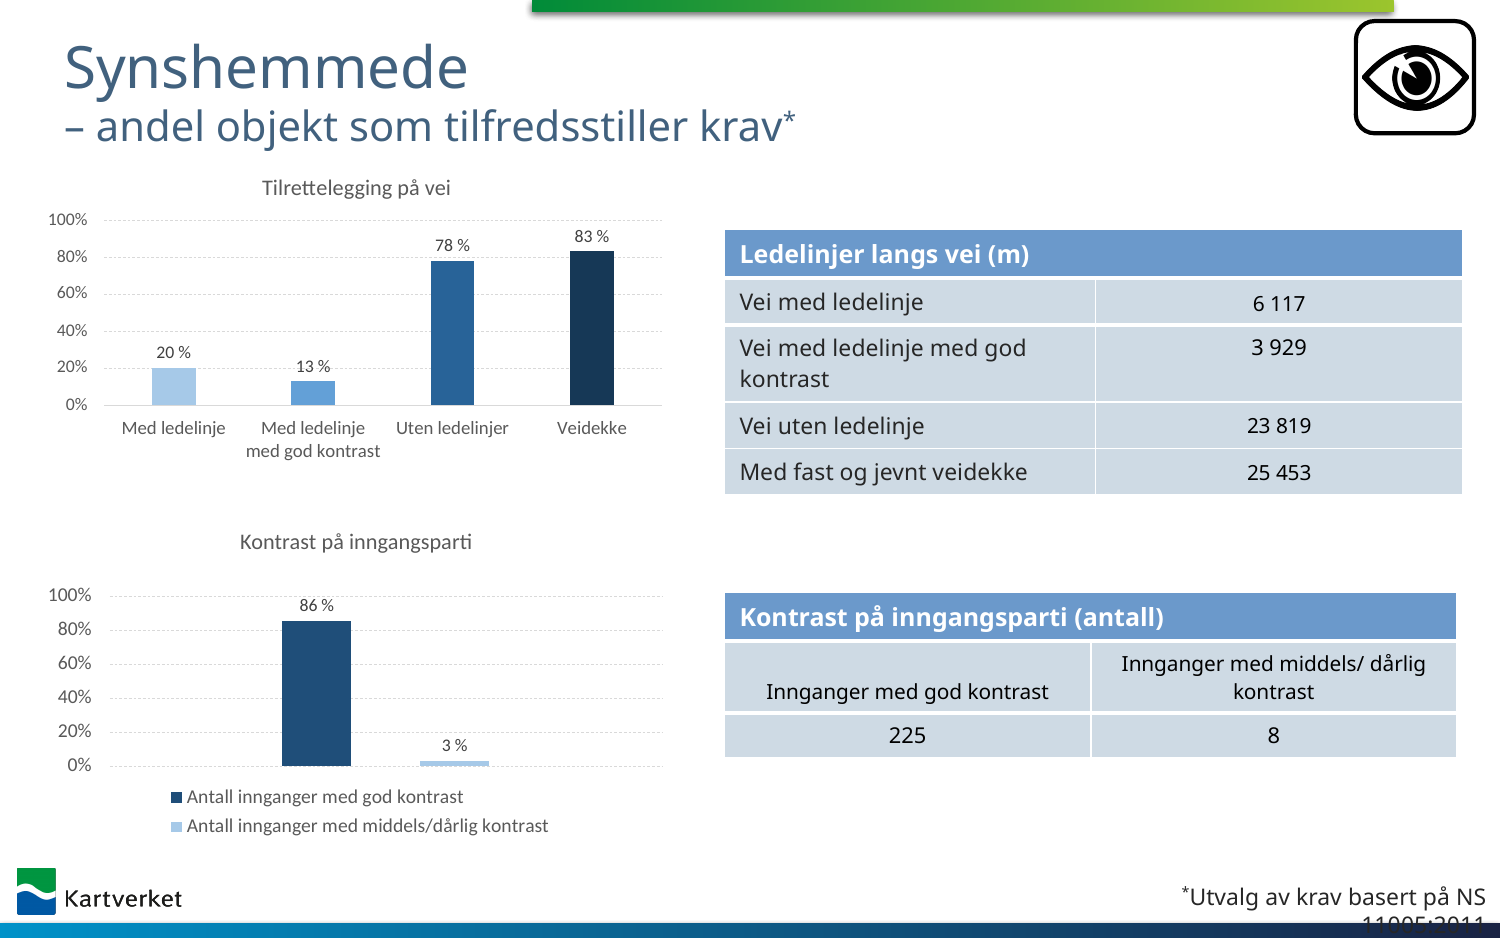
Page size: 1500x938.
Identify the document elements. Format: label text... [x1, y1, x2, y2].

table_header Ledelinjer langs vei (m) [725, 230, 1462, 276]
table_cell Vei med ledelinje med god kontrast [725, 327, 1095, 401]
table_cell Vei med ledelinje [725, 280, 1095, 323]
table_cell 6 117 [1096, 280, 1462, 323]
table_cell Innganger med middels/ dårlig kontrast [1092, 643, 1456, 711]
table_cell 25 453 [1096, 449, 1462, 494]
table_cell 225 [725, 715, 1090, 757]
picture [41, 166, 673, 492]
table_cell Innganger med god kontrast [725, 643, 1090, 711]
table_cell Vei uten ledelinje [725, 403, 1095, 448]
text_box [1355, 20, 1475, 134]
text_box Synshemmede – andel objekt som tilfredsstiller krav* [49, 24, 1431, 158]
table_header Kontrast på inngangsparti (antall) [725, 593, 1456, 639]
picture [41, 520, 673, 846]
table_cell 3 929 [1096, 327, 1462, 401]
table_cell 8 [1092, 715, 1456, 757]
text_box *Utvalg av krav basert på NS 11005:2011 [1068, 873, 1500, 938]
table_cell Med fast og jevnt veidekke [725, 449, 1095, 494]
table_cell 23 819 [1096, 403, 1462, 448]
